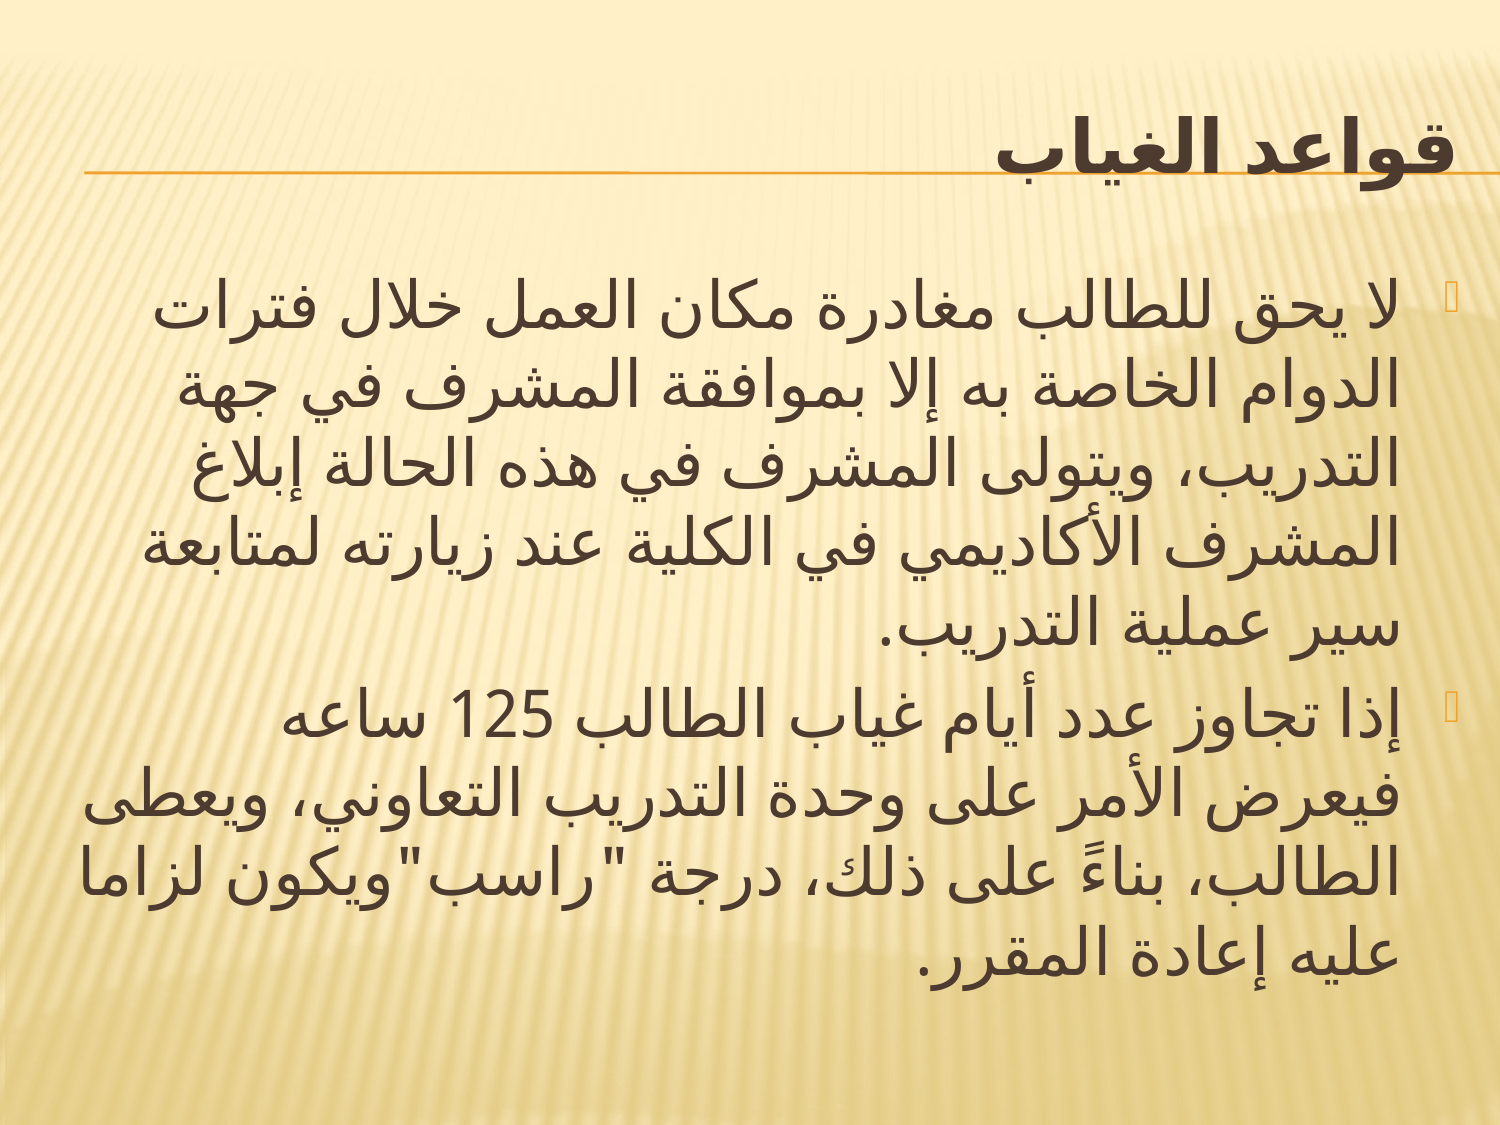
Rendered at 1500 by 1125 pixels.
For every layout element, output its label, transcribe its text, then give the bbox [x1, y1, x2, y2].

title قواعد الغياب [50, 75, 1475, 213]
list لا يحق للطالب مغادرة مكان العمل خلال فترات الدوام الخاصة به إلا بموافقة المشرف في جهة التدريب، ويتولى المشرف في هذه الحالة إبلاغ المشرف الأكاديمي في الكلية عند زيارته لمتابعة سير عملية التدريب. إذا تجاوز عدد أيام غياب الطالب 125 ساعه فيعرض الأمر على وحدة التدريب التعاوني، ويعطى الطالب، بناءً على ذلك، درجة "راسب"ويكون لزاما عليه إعادة المقرر. [50, 254, 1475, 998]
